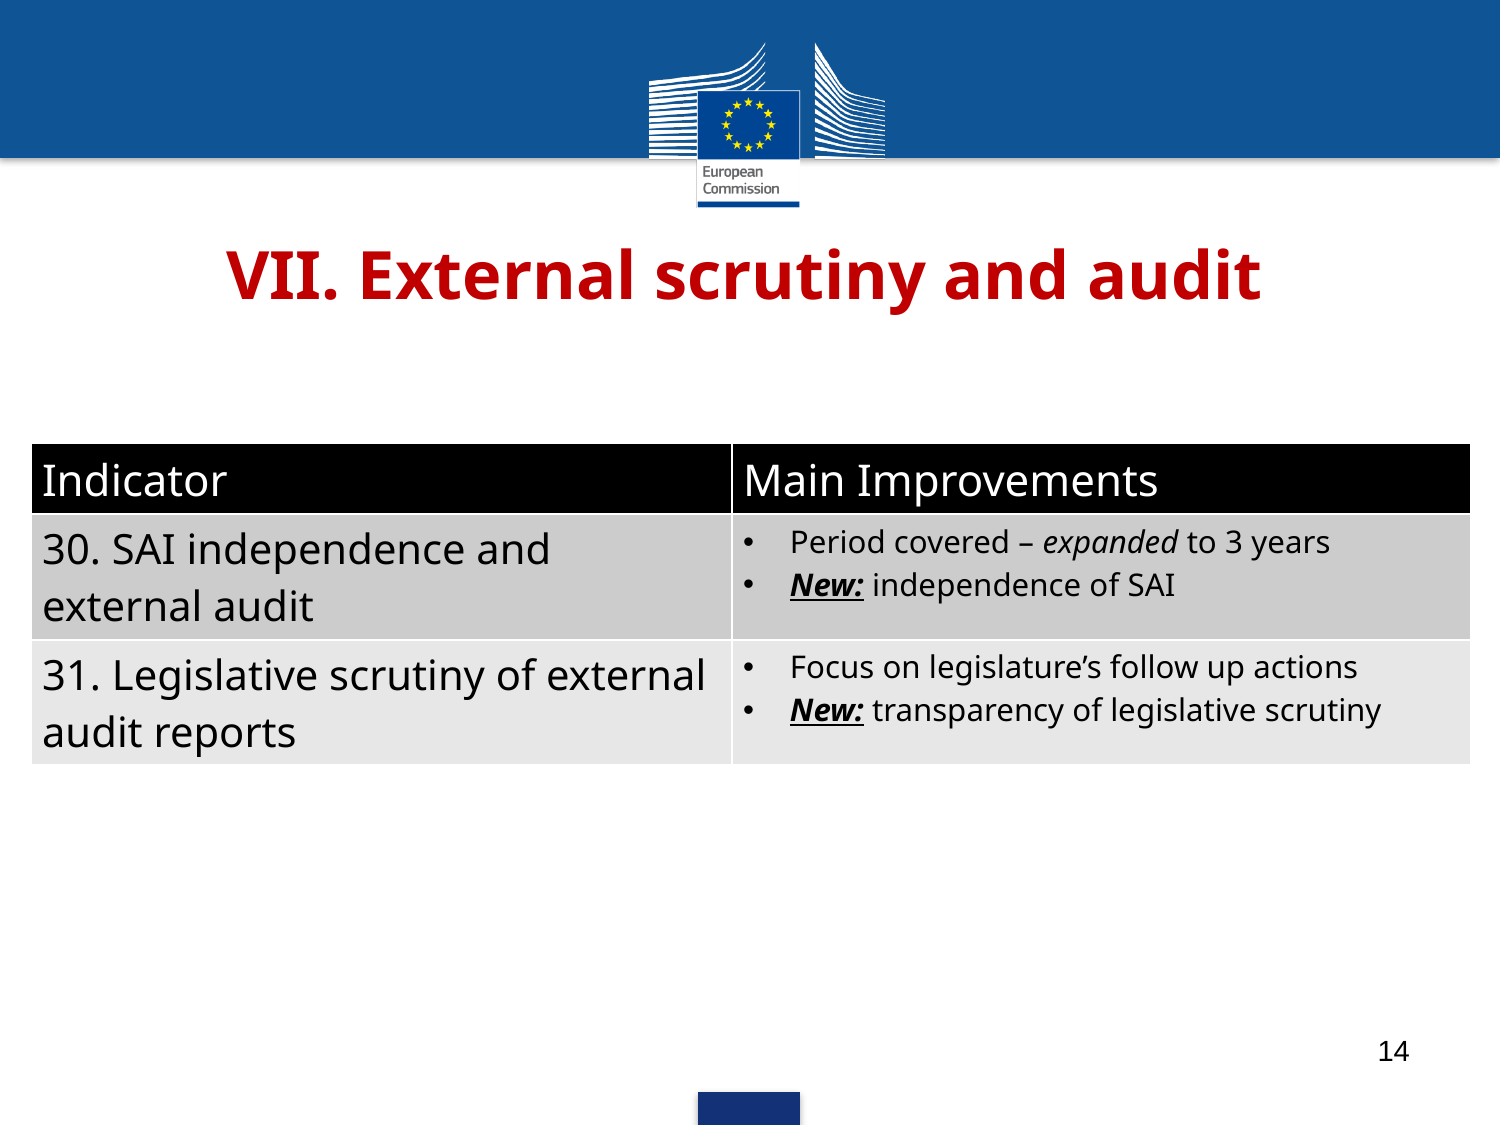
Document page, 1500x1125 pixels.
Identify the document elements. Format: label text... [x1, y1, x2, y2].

table_cell 31. Legislative scrutiny of external audit reports [32, 641, 731, 764]
table_header Indicator [32, 444, 731, 513]
table_cell Period covered – expanded to 3 years New: independence of SAI [733, 515, 1470, 639]
table_cell 30. SAI independence and external audit [32, 515, 731, 639]
slide_number 14 [1074, 1024, 1426, 1103]
title VII. External scrutiny and audit [64, 231, 1425, 315]
table_cell Focus on legislature’s follow up actions New: transparency of legislative scrutiny [733, 641, 1470, 764]
picture [649, 42, 885, 208]
table_header Main Improvements [733, 444, 1470, 513]
